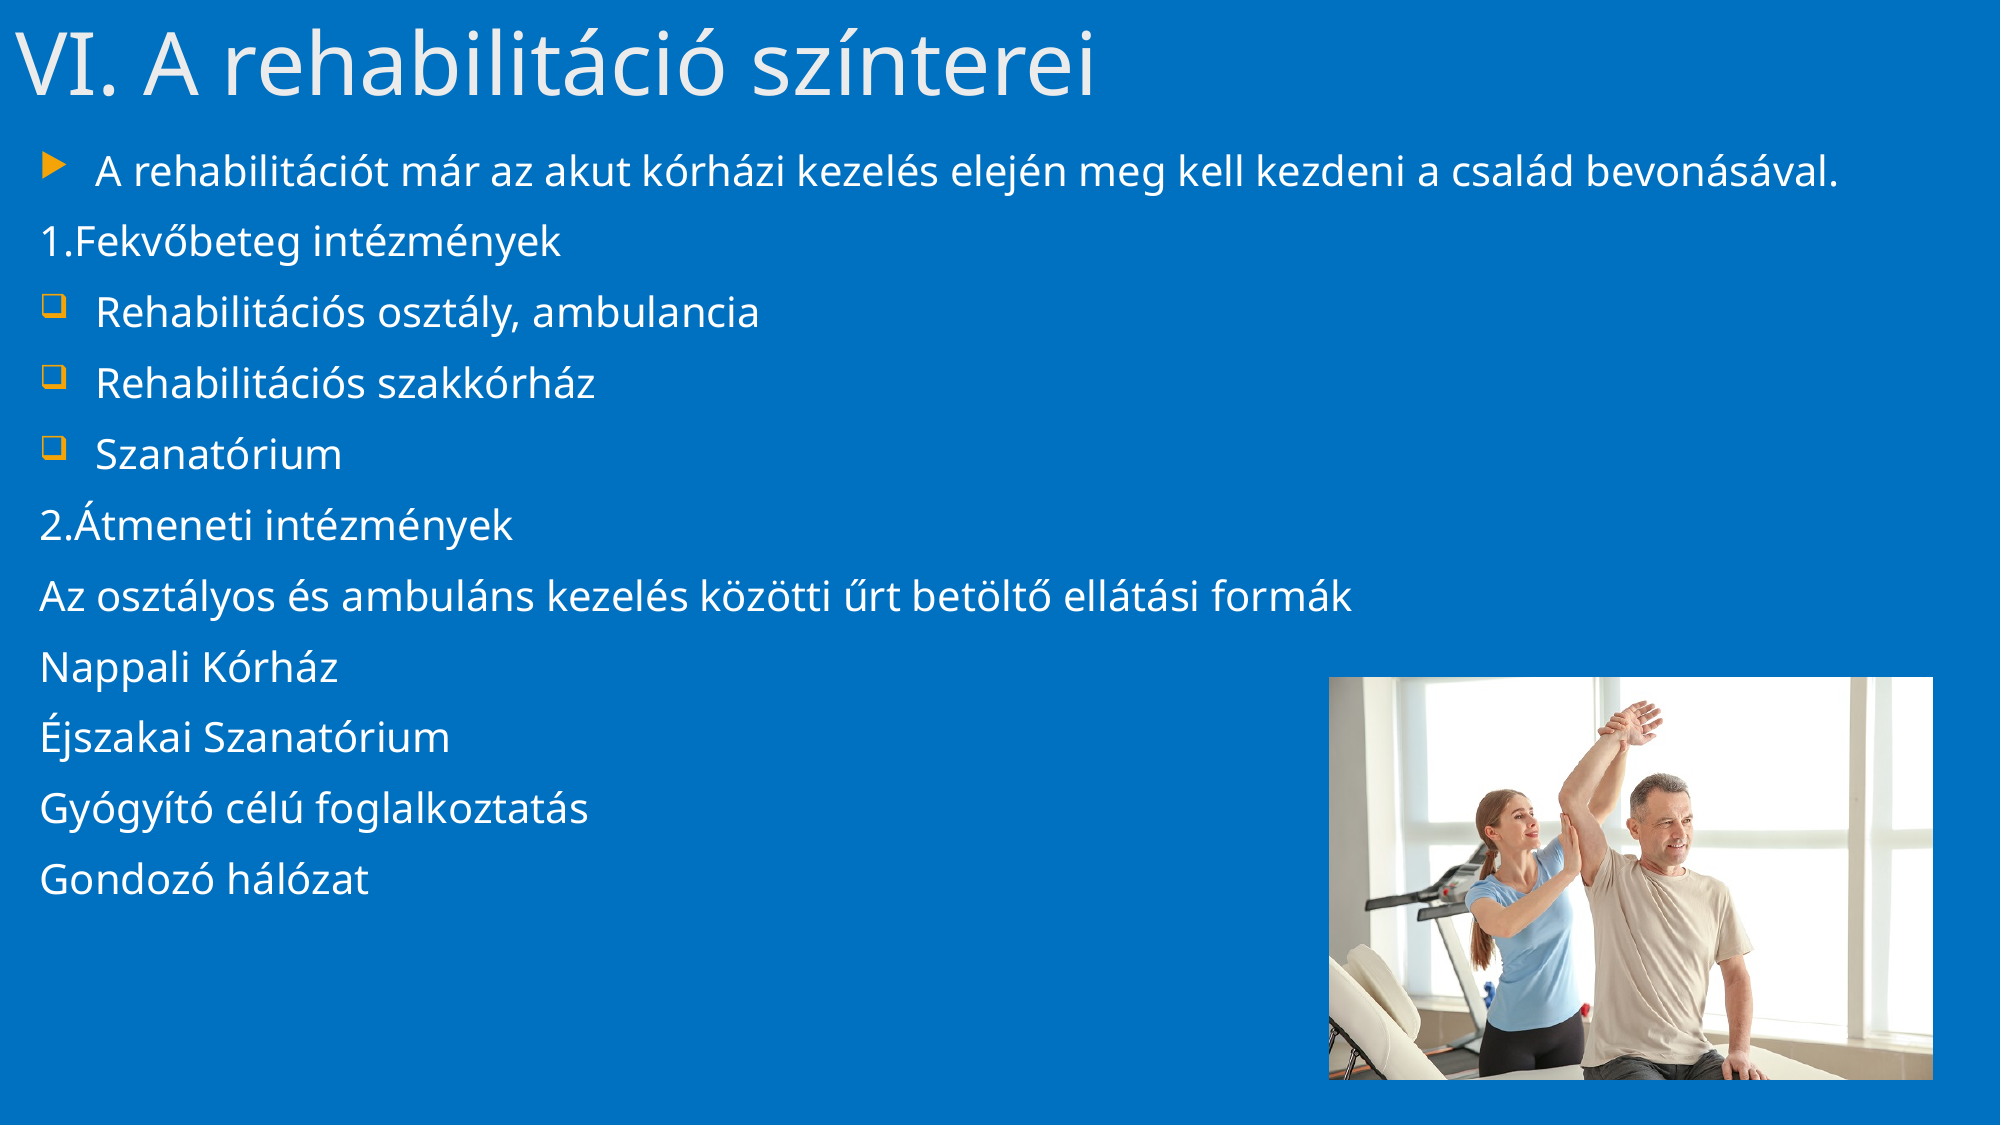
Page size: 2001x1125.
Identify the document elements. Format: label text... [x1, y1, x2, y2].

list A rehabilitációt már az akut kórházi kezelés elején meg kell kezdeni a család bevonásával. 1.Fekvőbeteg intézmények Rehabilitációs osztály, ambulancia Rehabilitációs szakkórház Szanatórium 2.Átmeneti intézmények Az osztályos és ambuláns kezelés közötti űrt betöltő ellátási formák Nappali Kórház Éjszakai Szanatórium Gyógyító célú foglalkoztatás Gondozó hálózat [24, 136, 1948, 1099]
title VI. A rehabilitáció színterei [0, 0, 1543, 230]
picture [1329, 677, 1933, 1080]
